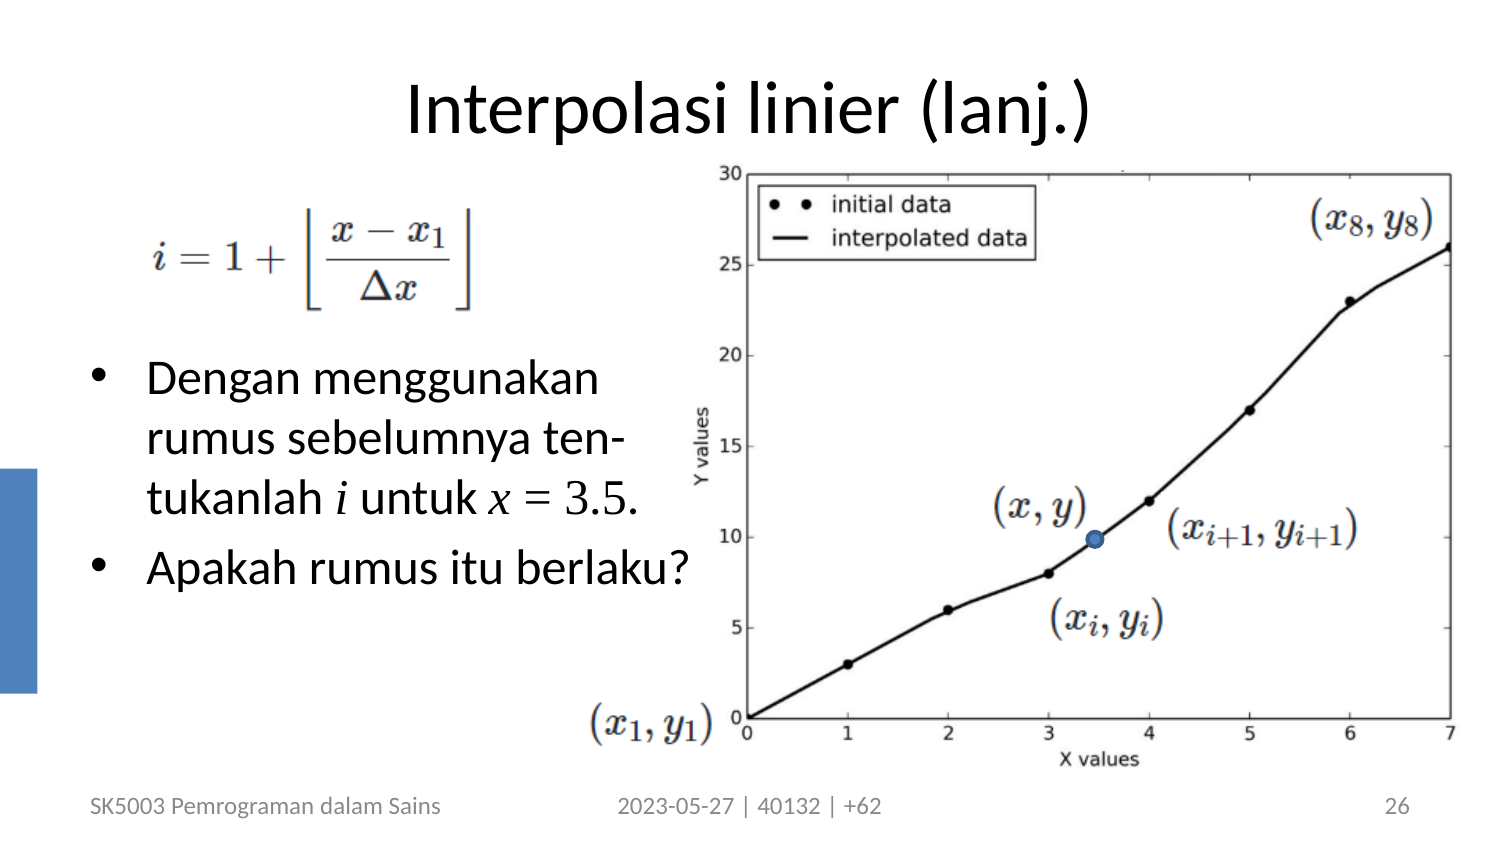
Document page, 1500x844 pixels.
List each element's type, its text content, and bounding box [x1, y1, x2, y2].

slide_number 26 [1074, 782, 1425, 827]
list Dengan menggunakan rumus sebelumnya ten- tukanlah i untuk x = 3.5. Apakah rumus itu berlaku? [74, 196, 682, 754]
footer 2023-05-27 | 40132 | +62 [512, 782, 988, 827]
picture [137, 196, 487, 324]
picture [574, 158, 1463, 768]
title Interpolasi linier (lanj.) [74, 33, 1426, 175]
slide_number SK5003 Pemrograman dalam Sains [75, 782, 463, 827]
